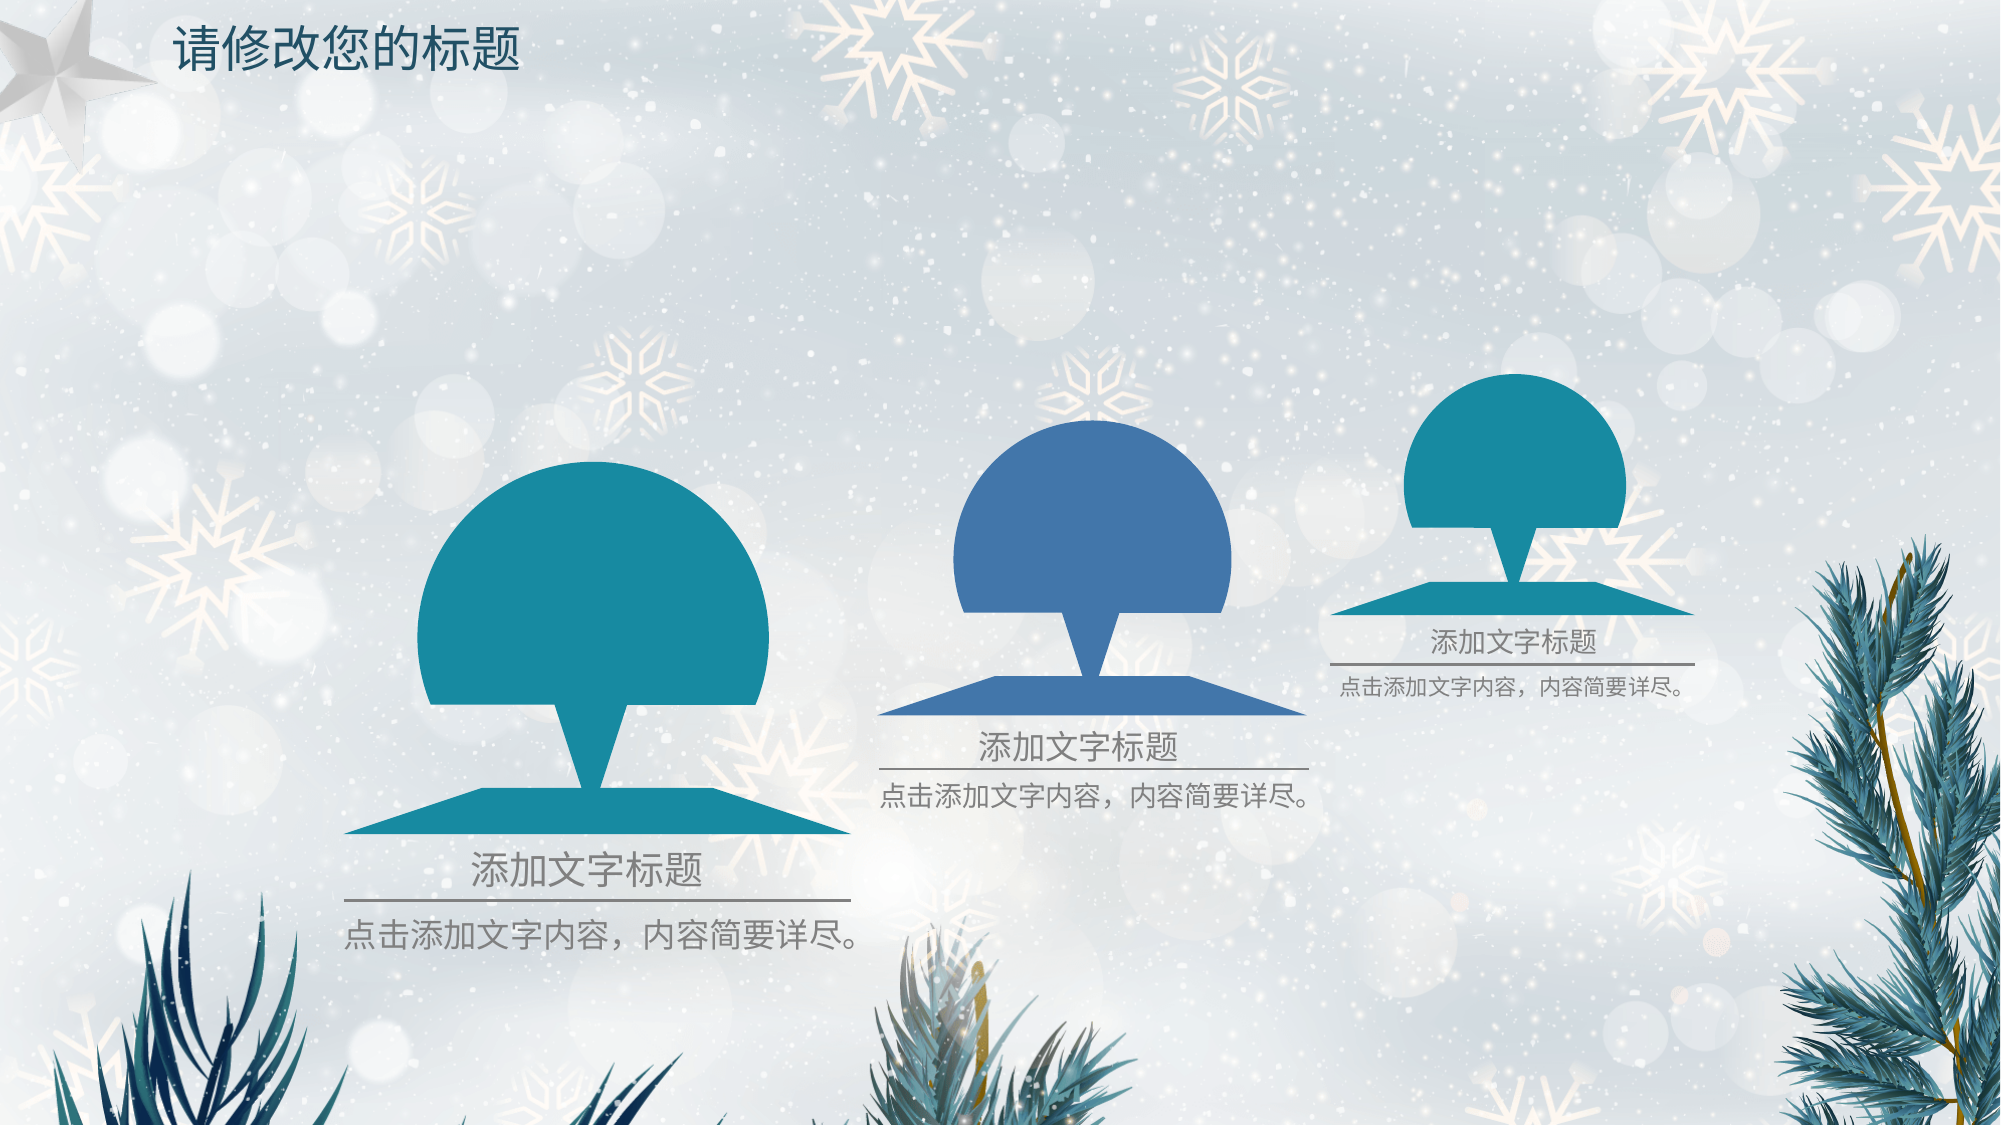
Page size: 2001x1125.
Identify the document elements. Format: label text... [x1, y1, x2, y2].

text_box 点击添加文字内容，内容简要详尽。 [859, 769, 1344, 823]
text_box 添加文字标题 [958, 715, 1199, 768]
text_box 添加文字标题 [1410, 615, 1618, 664]
text_box [343, 786, 852, 836]
text_box 添加文字标题 [958, 770, 1199, 776]
text_box [952, 419, 1233, 675]
text_box [876, 675, 1307, 717]
text_box [1402, 373, 1628, 580]
text_box [416, 460, 770, 786]
picture [0, 0, 2001, 1125]
text_box 点击添加文字内容，内容简要详尽。 [1319, 662, 1716, 710]
text_box [1329, 580, 1696, 617]
text_box 添加文字标题 [450, 835, 724, 900]
text_box 点击添加文字内容，内容简要详尽。 [323, 903, 897, 964]
text_box 请修改您的标题 [157, 10, 847, 86]
text_box 添加文字标题 [1410, 665, 1618, 669]
